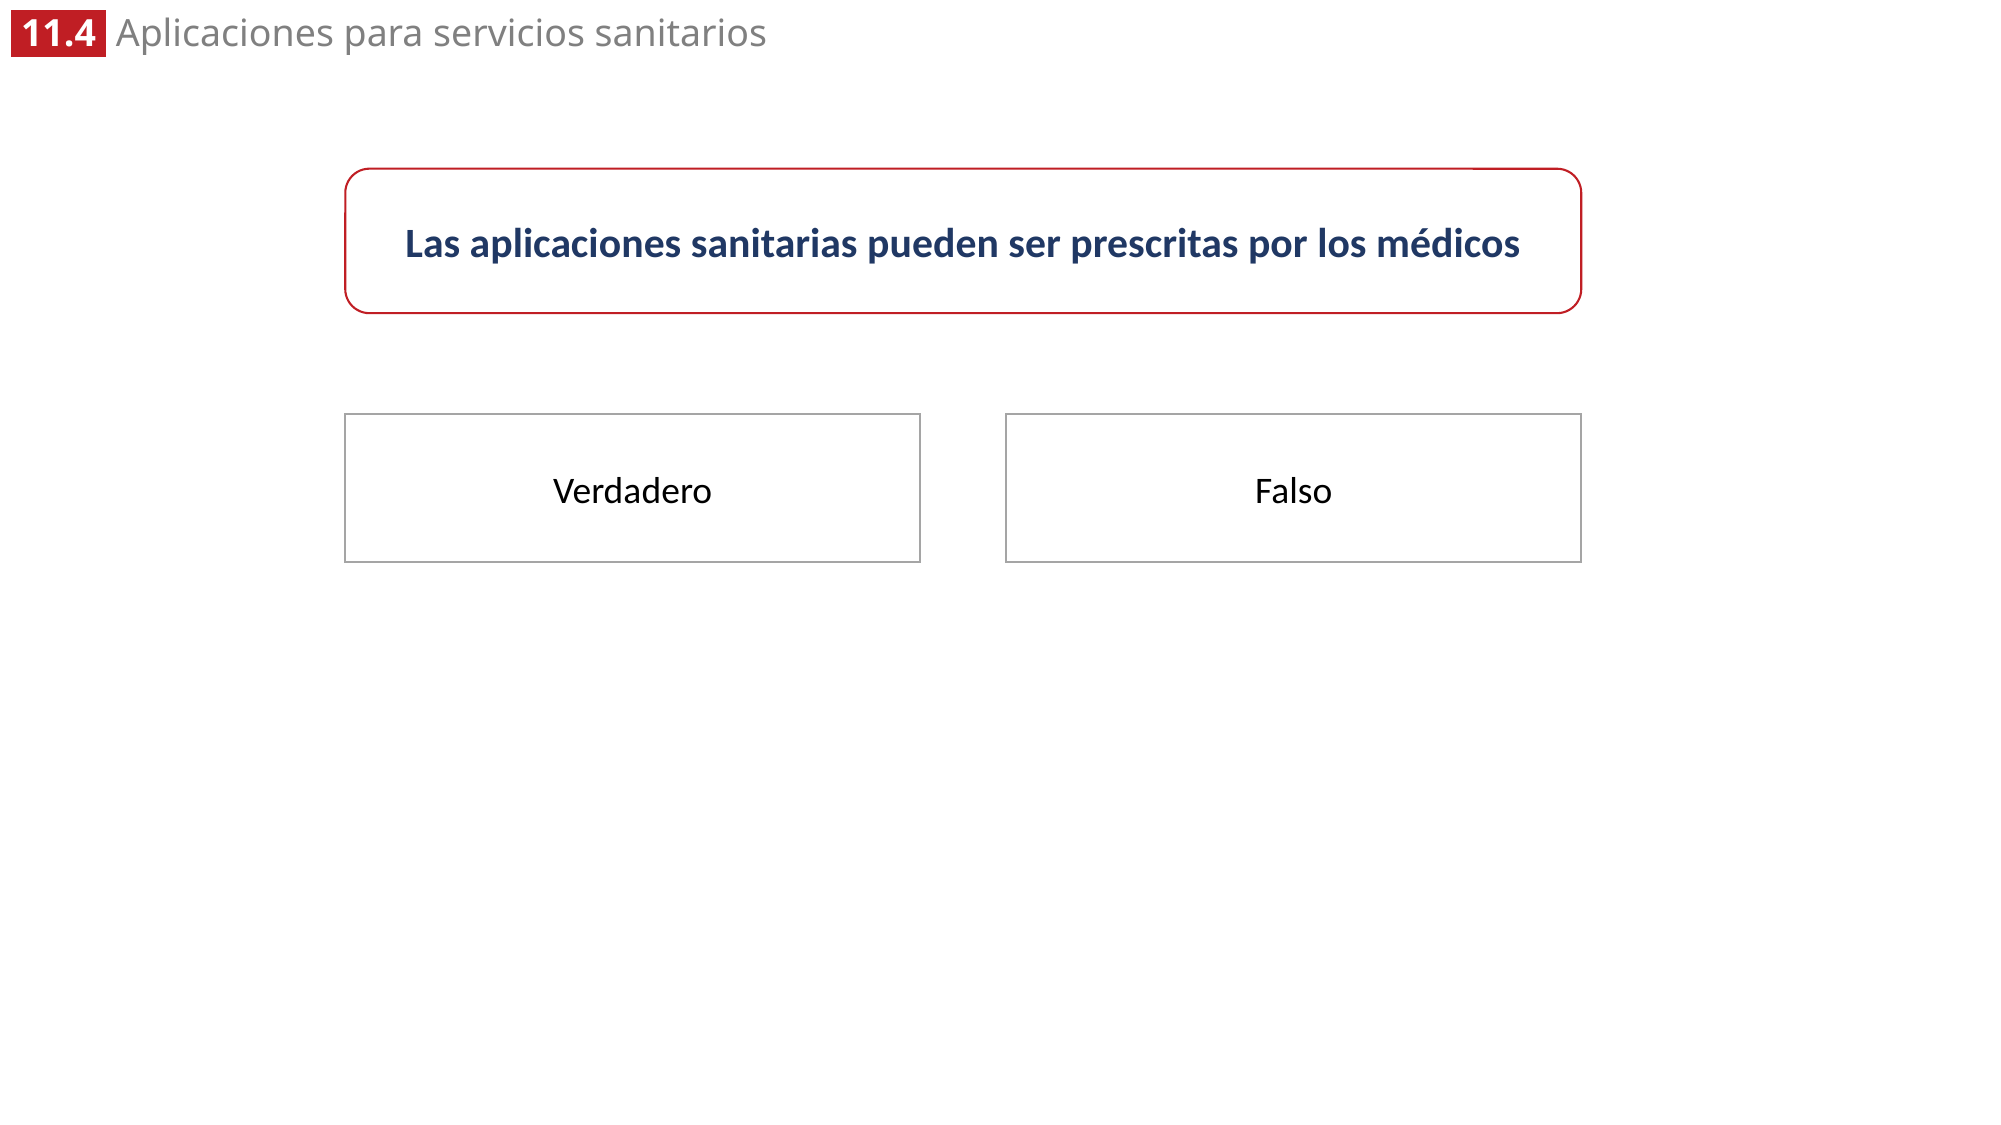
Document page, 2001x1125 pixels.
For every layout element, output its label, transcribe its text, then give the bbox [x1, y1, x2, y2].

text_box Las aplicaciones sanitarias pueden ser prescritas por los médicos [344, 167, 1583, 315]
text_box Falso [1005, 413, 1582, 563]
text_box Verdadero [344, 413, 921, 563]
